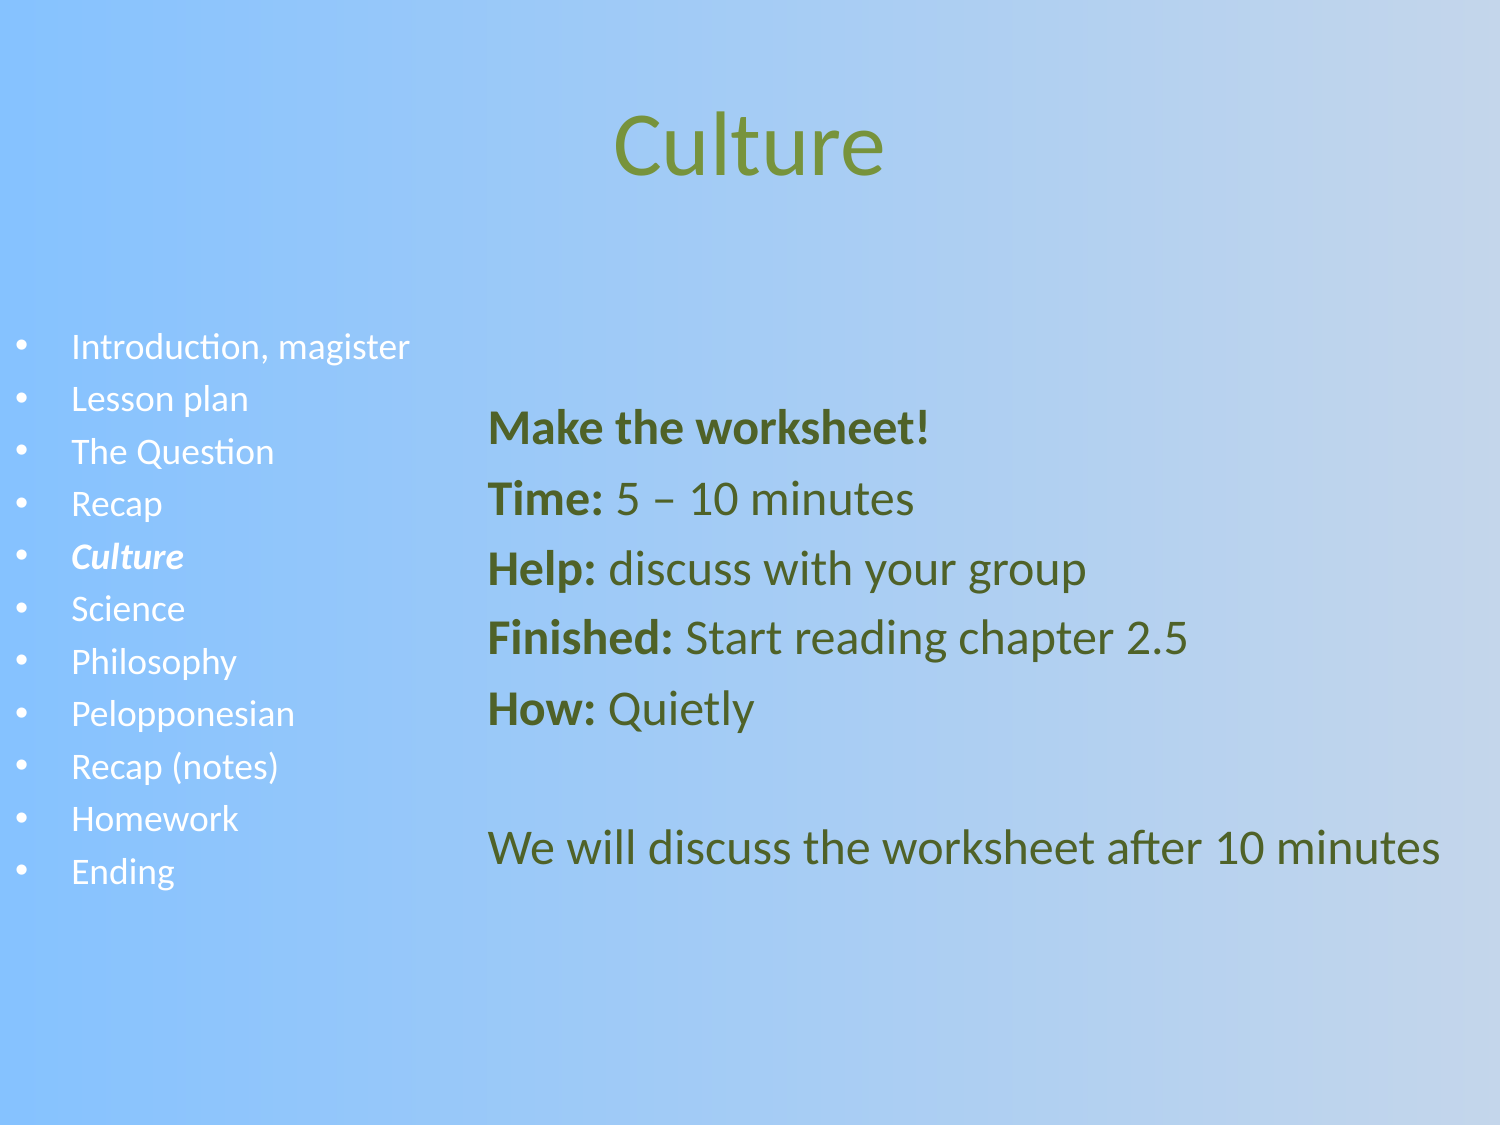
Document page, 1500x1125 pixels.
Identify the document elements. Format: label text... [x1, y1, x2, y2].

text_box [501, 314, 1494, 1060]
title Culture [75, 45, 1425, 233]
text_box Introduction, magister Lesson plan The Question Recap Culture Science Philosophy Pelopponesian Recap (notes) Homework Ending [0, 314, 473, 1057]
list Make the worksheet! Time: 5 – 10 minutes Help: discuss with your group Finished: Start reading chapter 2.5 How: Quietly We will discuss the worksheet after 10 minutes [472, 387, 1471, 976]
